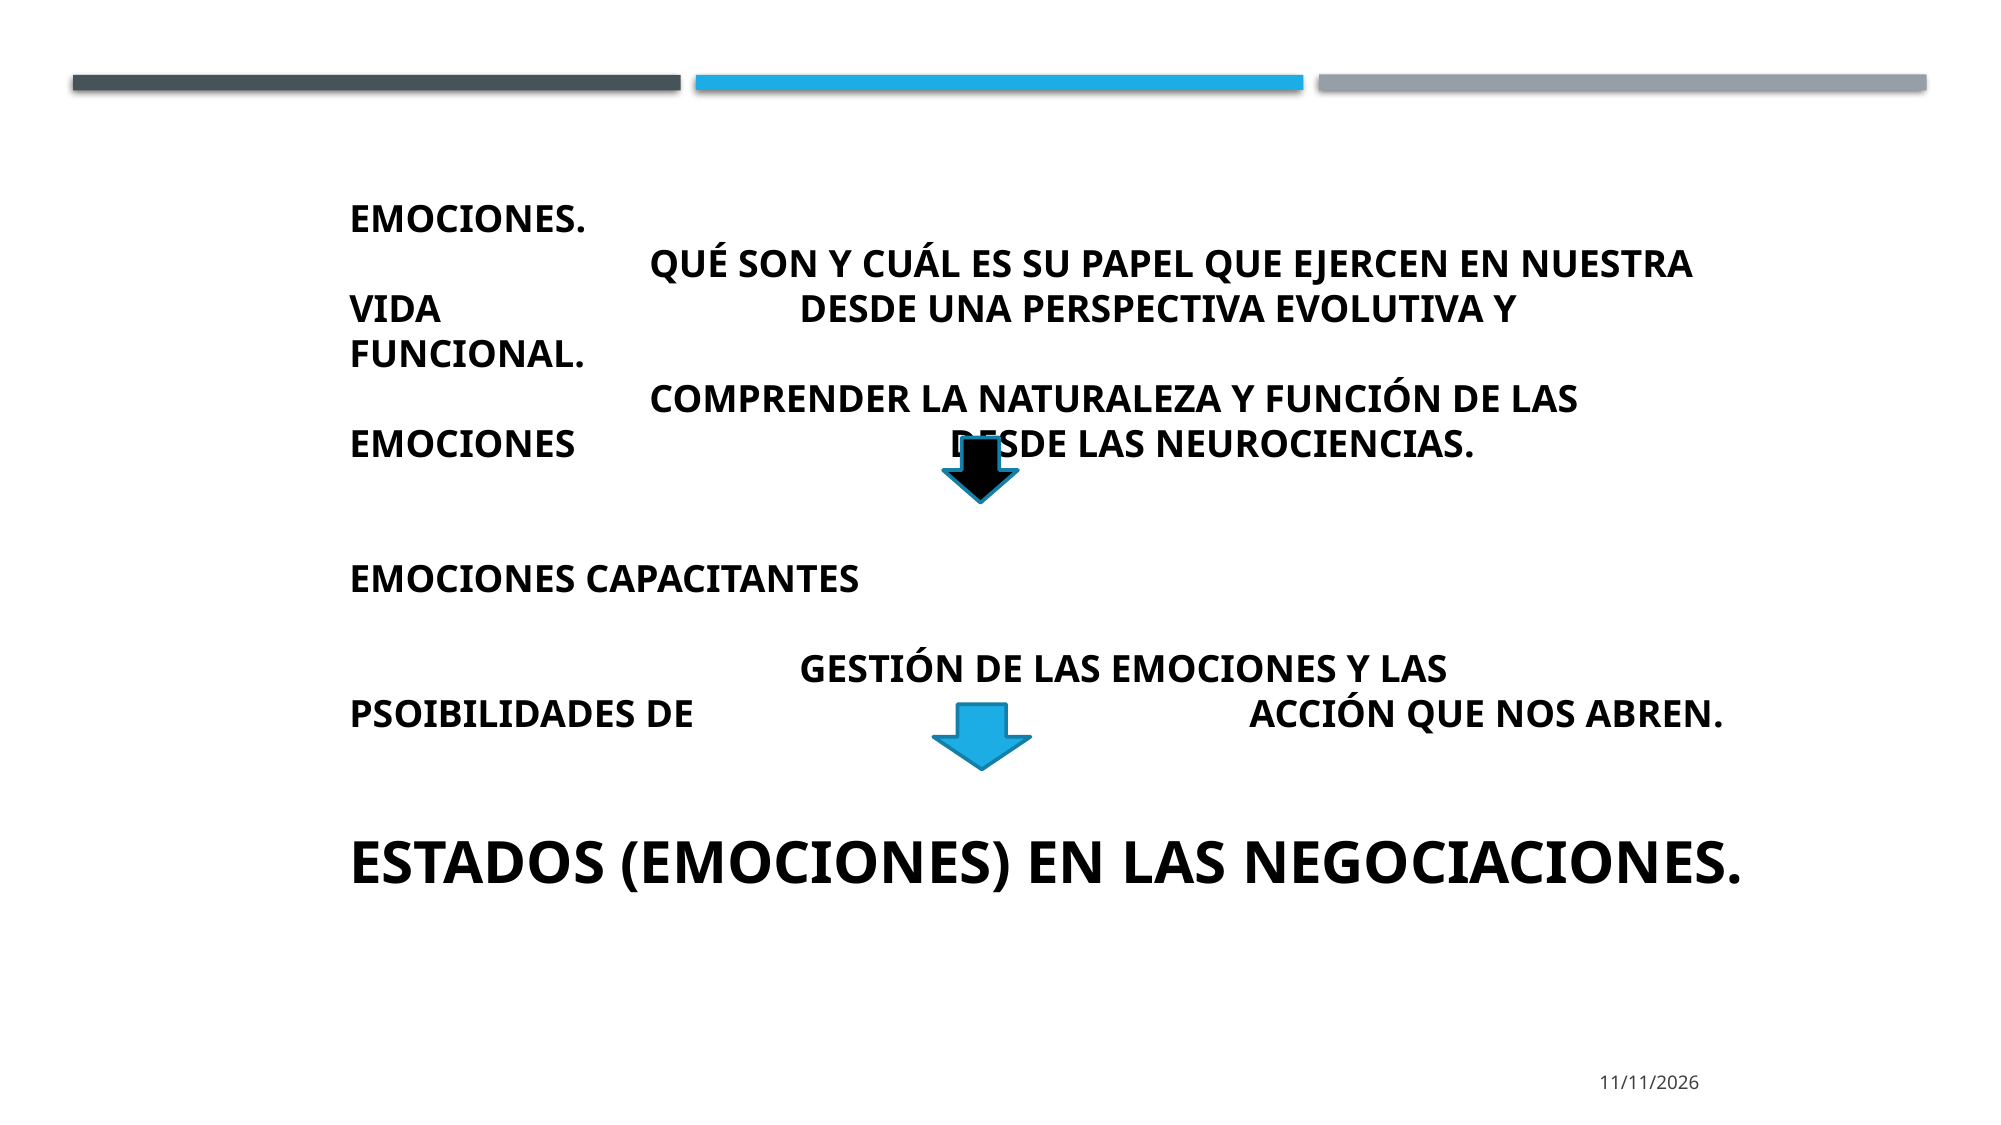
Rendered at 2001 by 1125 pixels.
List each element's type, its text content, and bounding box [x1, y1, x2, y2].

text_box [941, 435, 1020, 505]
text_box [931, 702, 1033, 771]
text_box EMOCIONES. QUÉ SON Y CUÁL ES SU PAPEL QUE EJERCEN EN NUESTRA VIDA DESDE UNA PERSPECTIVA EVOLUTIVA Y FUNCIONAL. COMPRENDER LA NATURALEZA Y FUNCIÓN DE LAS EMOCIONES DESDE LAS NEUROCIENCIAS. EMOCIONES CAPACITANTES GESTIÓN DE LAS EMOCIONES Y LAS PSOIBILIDADES DE ACCIÓN QUE NOS ABREN. ESTADOS (EMOCIONES) EN LAS NEGOCIACIONES. [334, 187, 1759, 903]
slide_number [1247, 1053, 1715, 1114]
